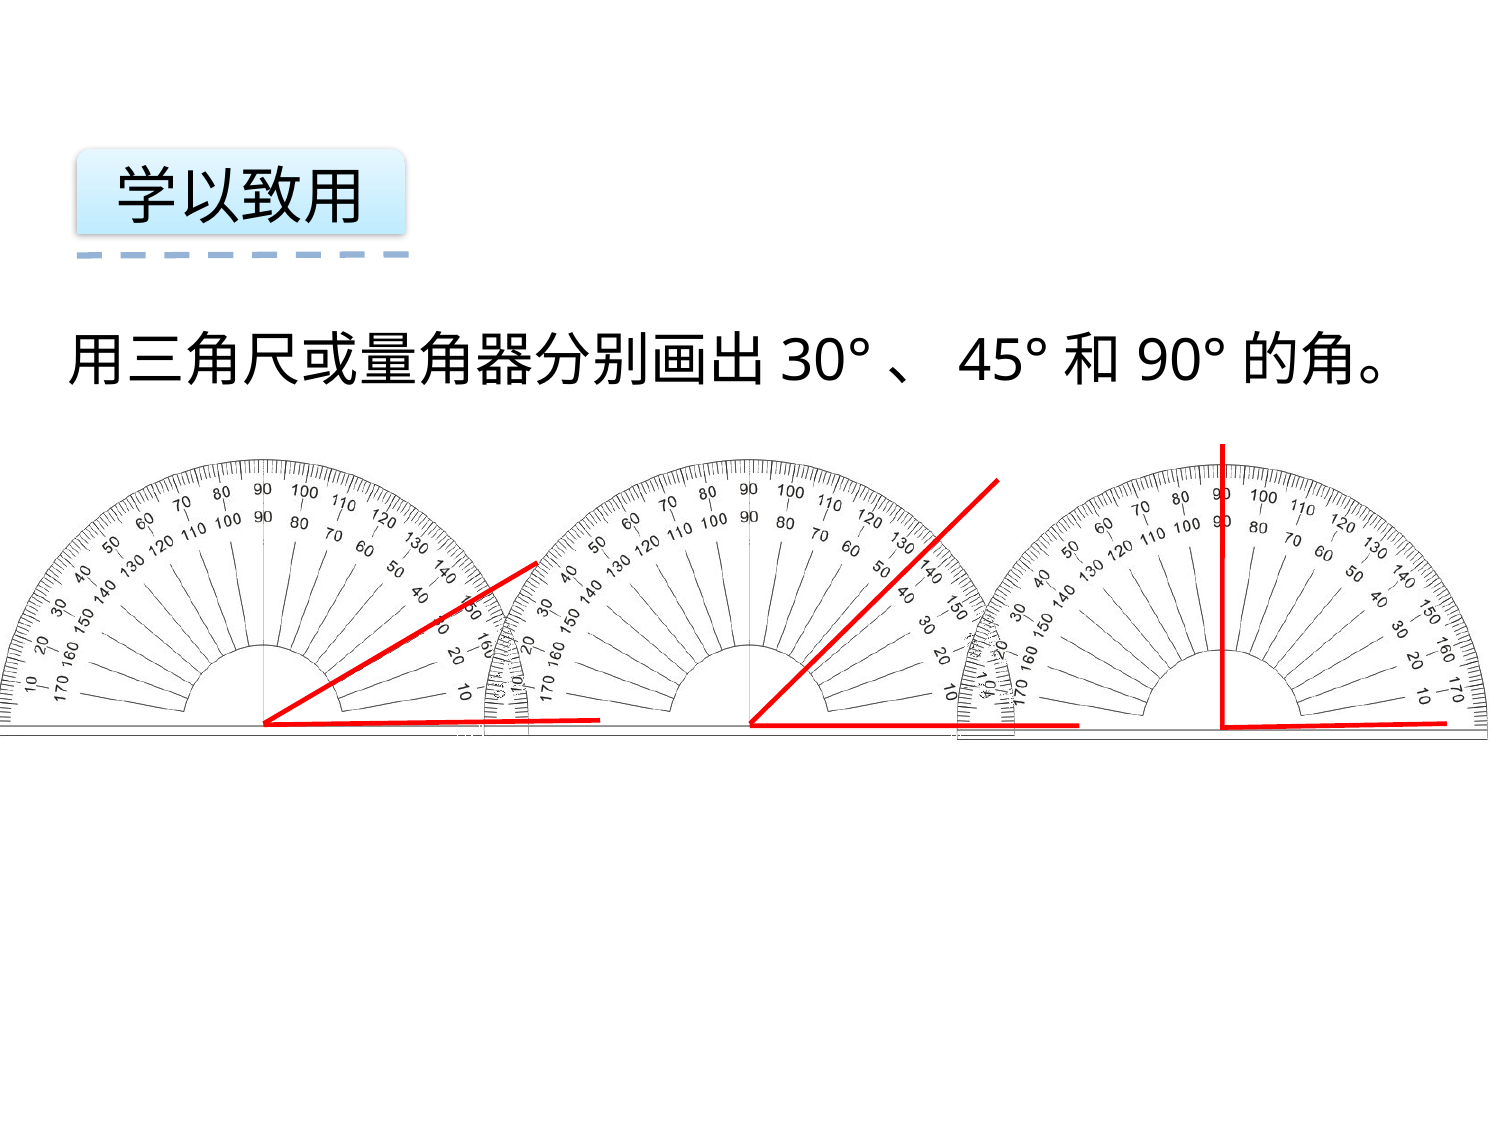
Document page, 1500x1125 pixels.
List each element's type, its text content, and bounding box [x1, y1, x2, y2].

text_box 学以致用 [76, 148, 406, 235]
picture [0, 455, 1500, 742]
text_box 用三角尺或量角器分别画出30°、45°和90°的角。 [53, 314, 1418, 400]
